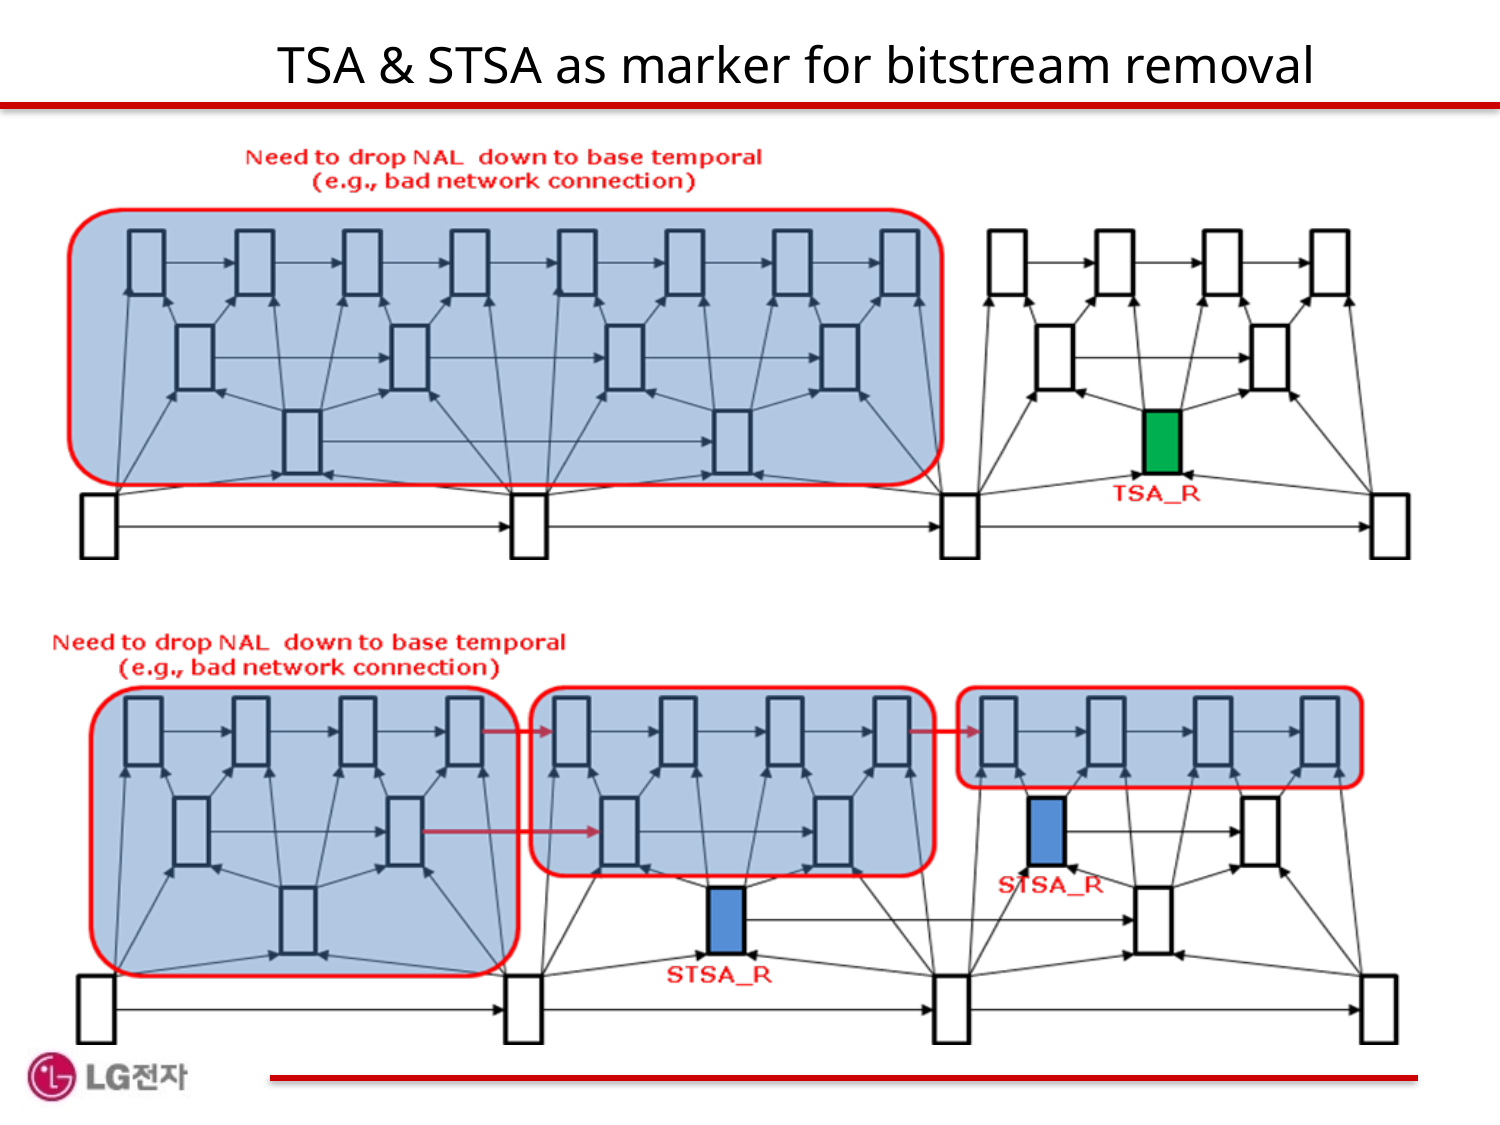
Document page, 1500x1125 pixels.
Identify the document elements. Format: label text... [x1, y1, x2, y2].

picture [64, 136, 1412, 563]
picture [0, 621, 1400, 1125]
title TSA & STSA as marker for bitstream removal [93, 32, 1500, 94]
